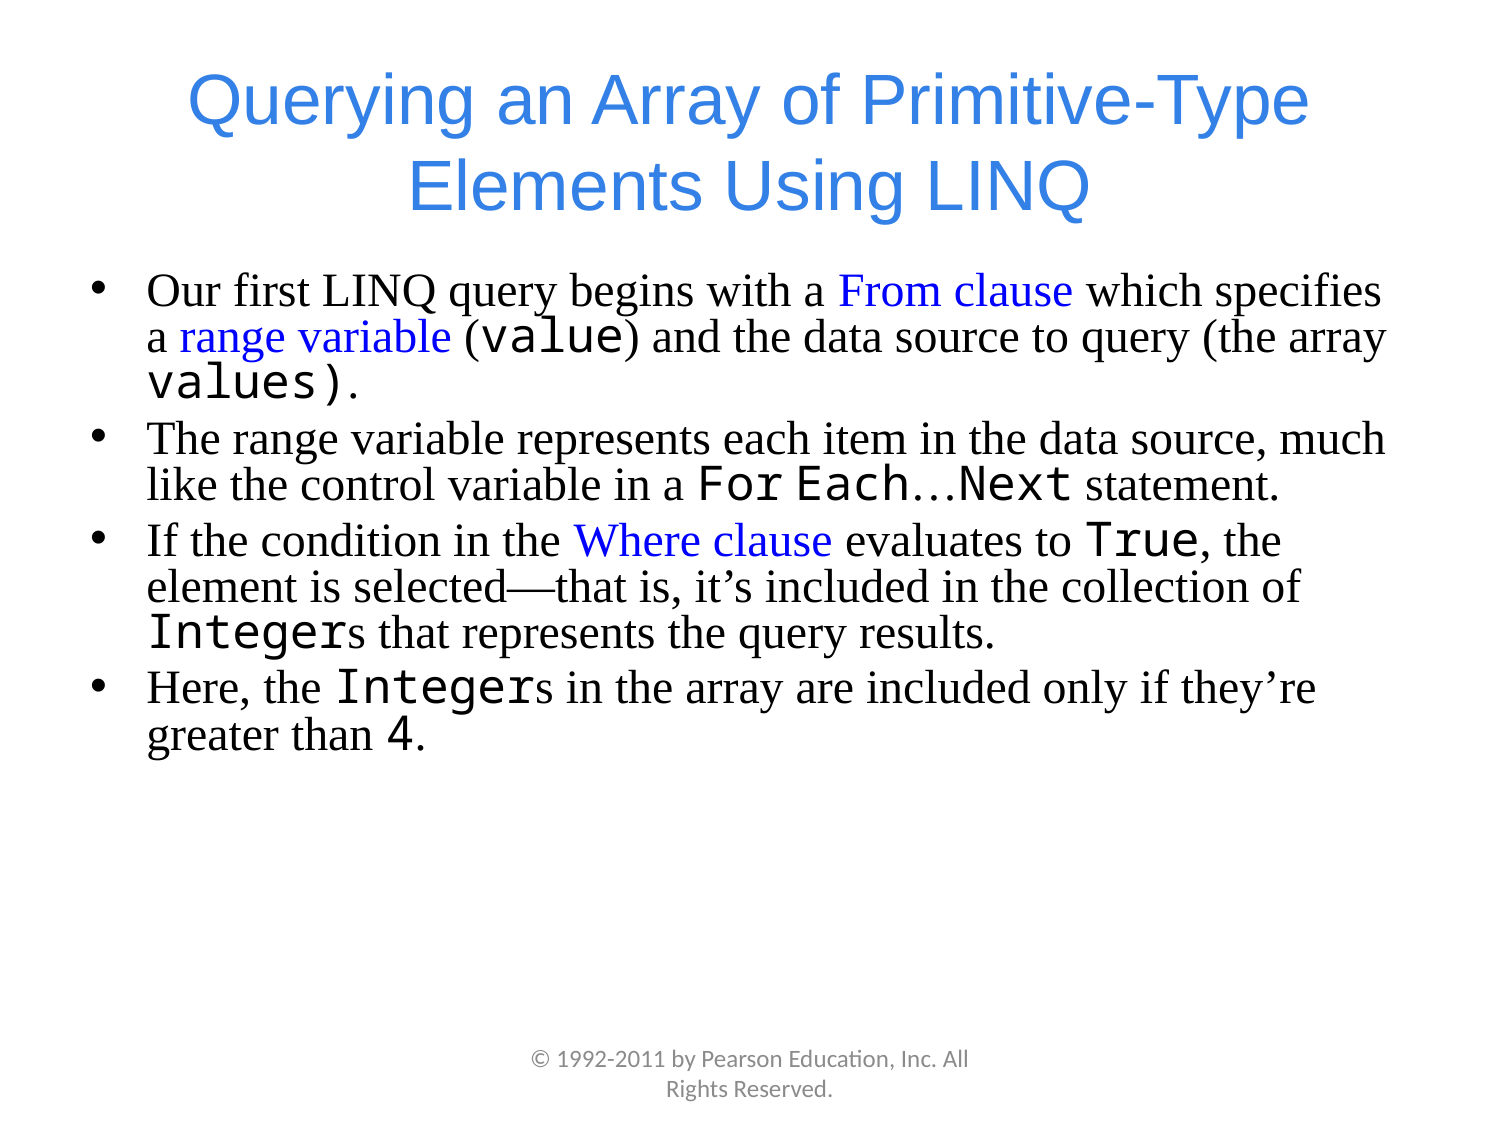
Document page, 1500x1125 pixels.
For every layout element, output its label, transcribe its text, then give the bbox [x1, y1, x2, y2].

title Querying an Array of Primitive-Type Elements Using LINQ [75, 45, 1425, 233]
list Our first LINQ query begins with a From clause which specifies a range variable (value) and the data source to query (the array values). The range variable represents each item in the data source, much like the control variable in a For Each…Next statement. If the condition in the Where clause evaluates to True, the element is selected—that is, it’s included in the collection of Integers that represents the query results. Here, the Integers in the array are included only if they’re greater than 4. [75, 262, 1425, 1005]
footer © 1992-2011 by Pearson Education, Inc. All Rights Reserved. [512, 1042, 988, 1103]
